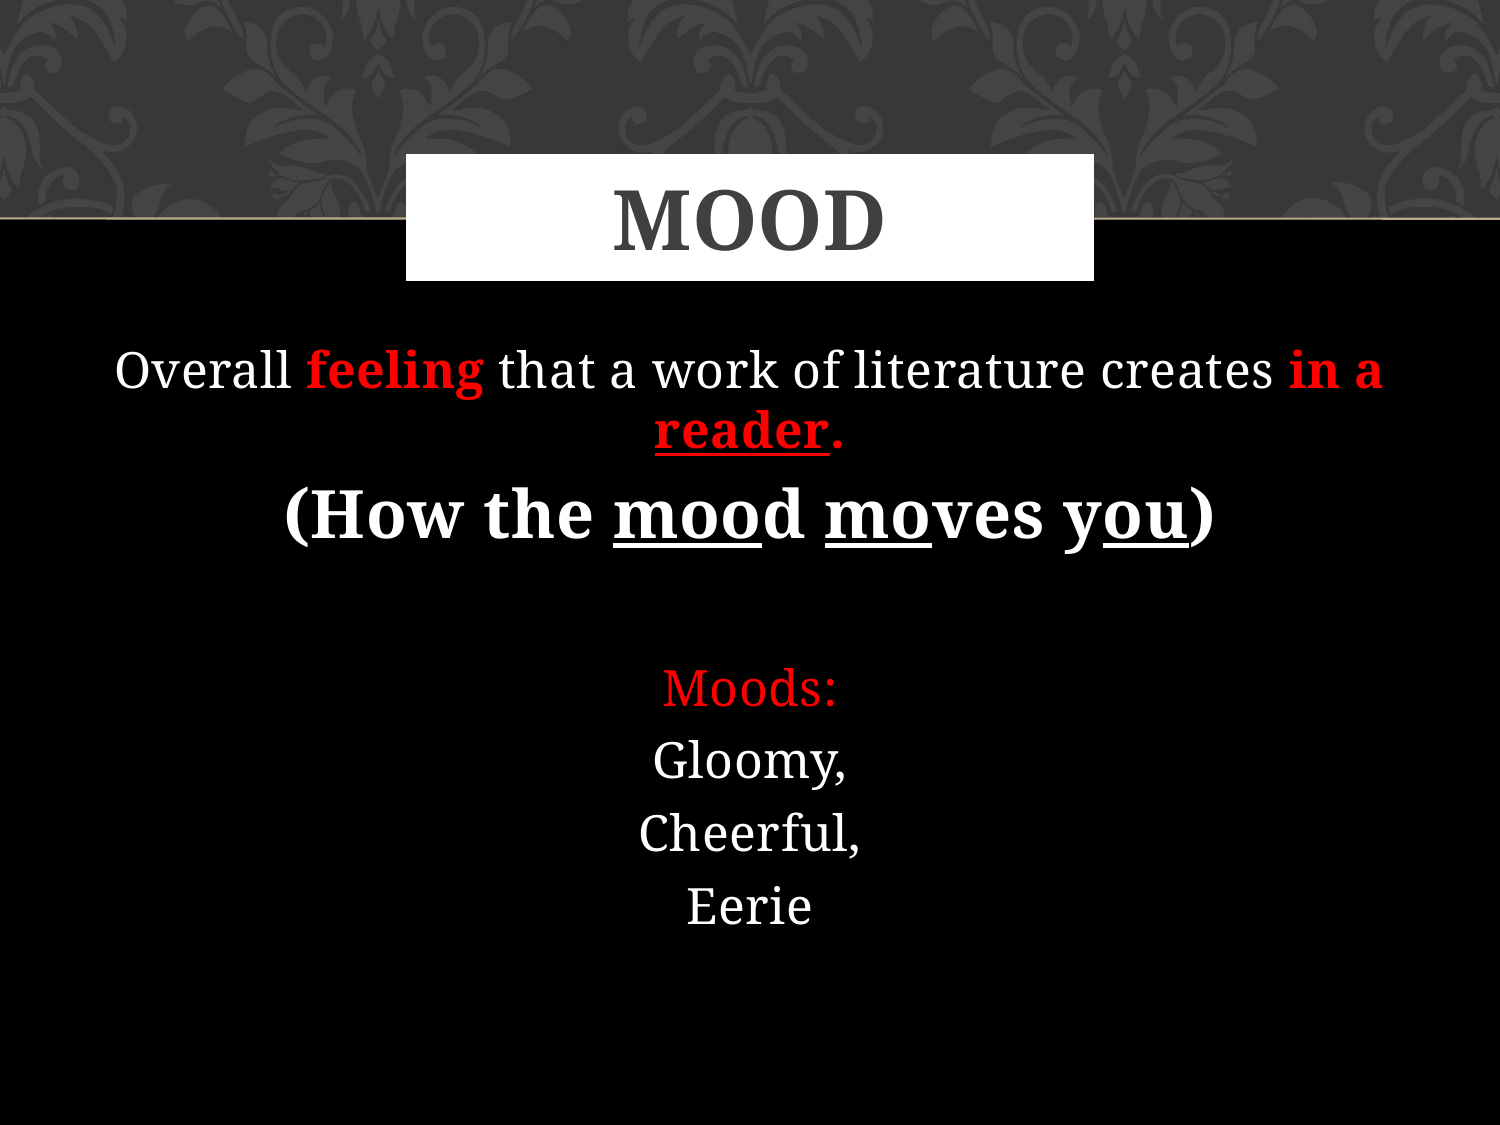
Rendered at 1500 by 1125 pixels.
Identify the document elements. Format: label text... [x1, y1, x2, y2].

list Overall feeling that a work of literature creates in a reader. (How the mood moves you) Moods: Gloomy, Cheerful, Eerie [75, 331, 1425, 1000]
title MOOD [406, 154, 1094, 281]
